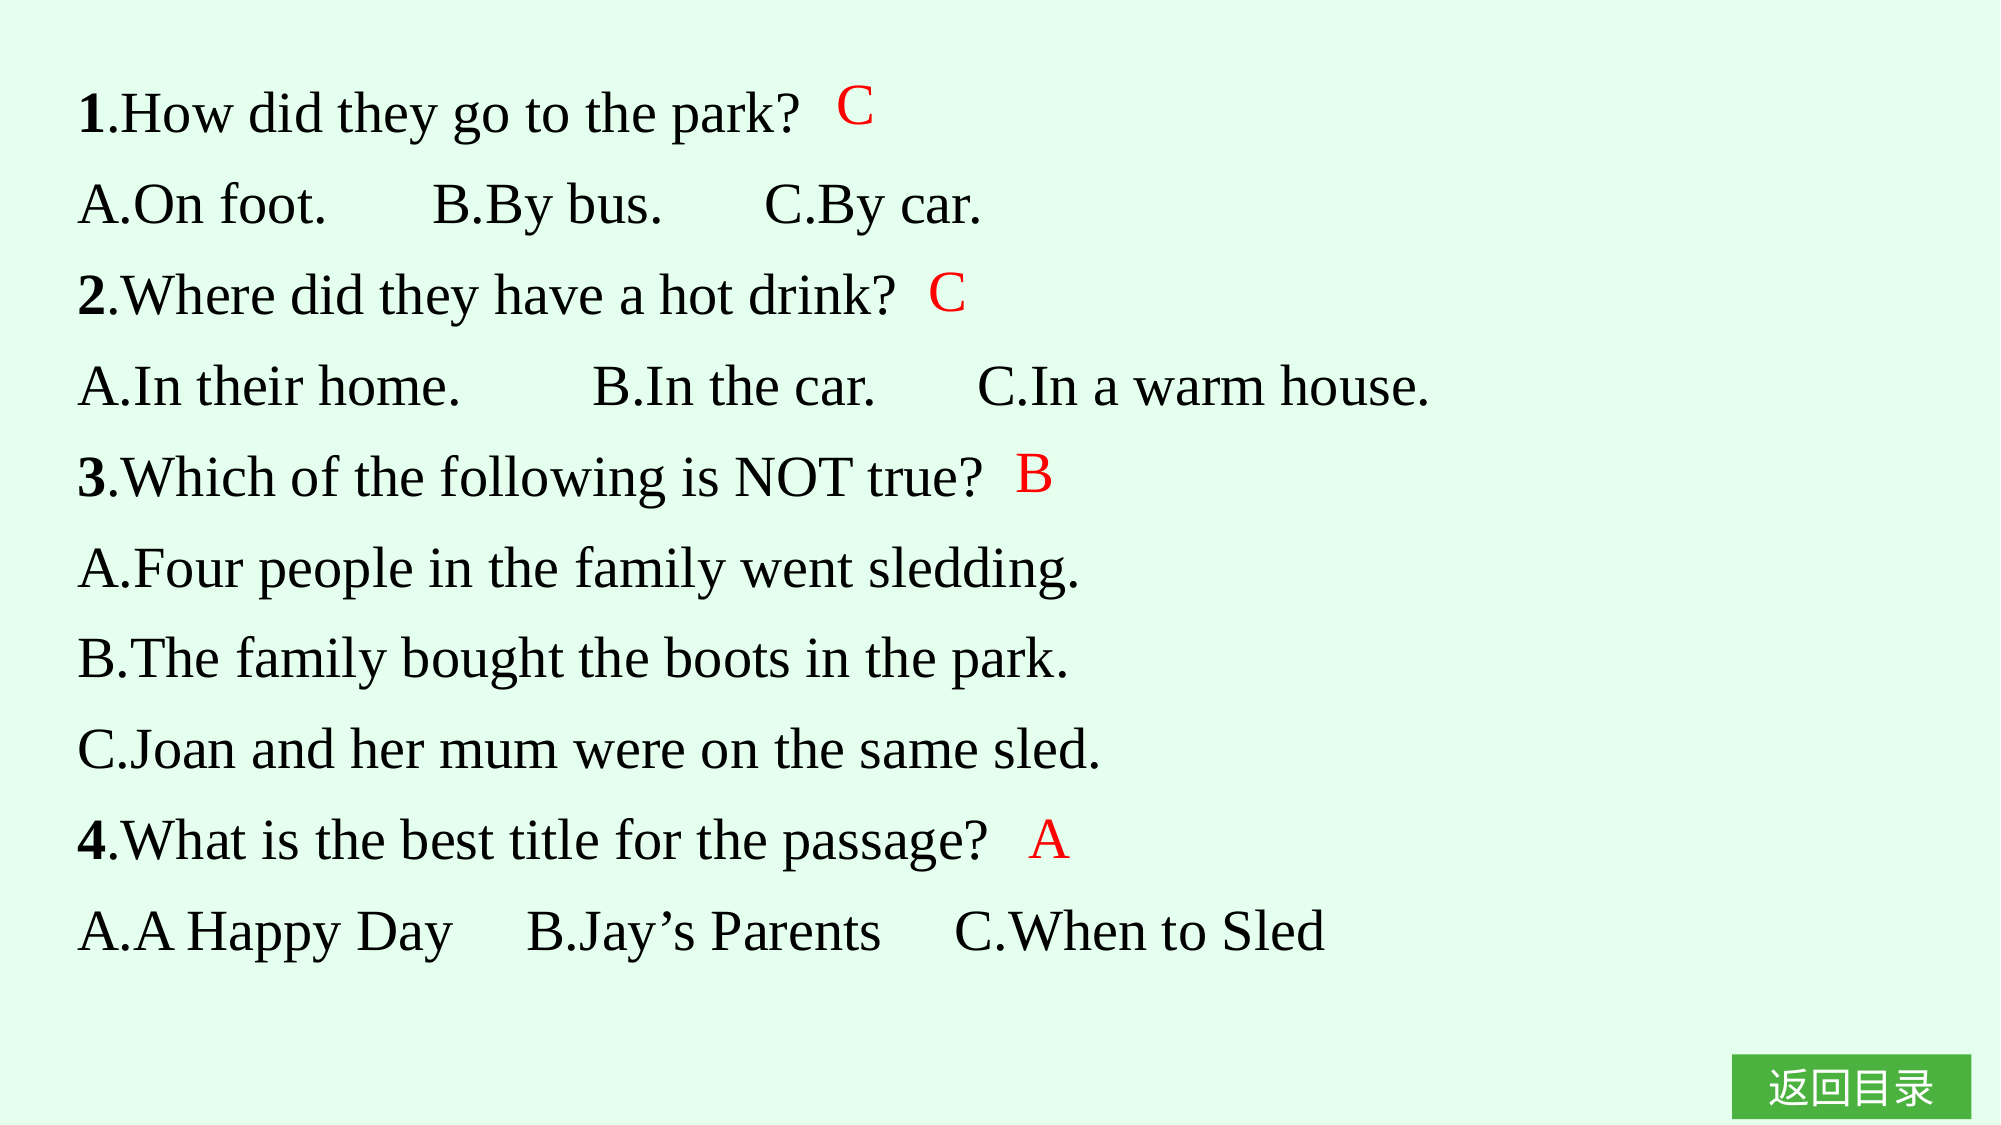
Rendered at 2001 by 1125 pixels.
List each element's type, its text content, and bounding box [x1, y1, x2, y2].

text_box C [821, 58, 890, 144]
text_box A [1014, 792, 1086, 878]
text_box 1.How did they go to the park? A.On foot. B.By bus. C.By car. 2.Where did they have a hot drink? A.In their home. B.In the car. C.In a warm house. 3.Which of the following is NOT true? A.Four people in the family went sledding. B.The family bought the boots in the park. C.Joan and her mum were on the same sled. 4.What is the best title for the passage? A.A Happy Day B.Jay’s Parents C.When to Sled [62, 45, 1938, 970]
text_box C [913, 245, 983, 331]
text_box B [1000, 426, 1069, 512]
